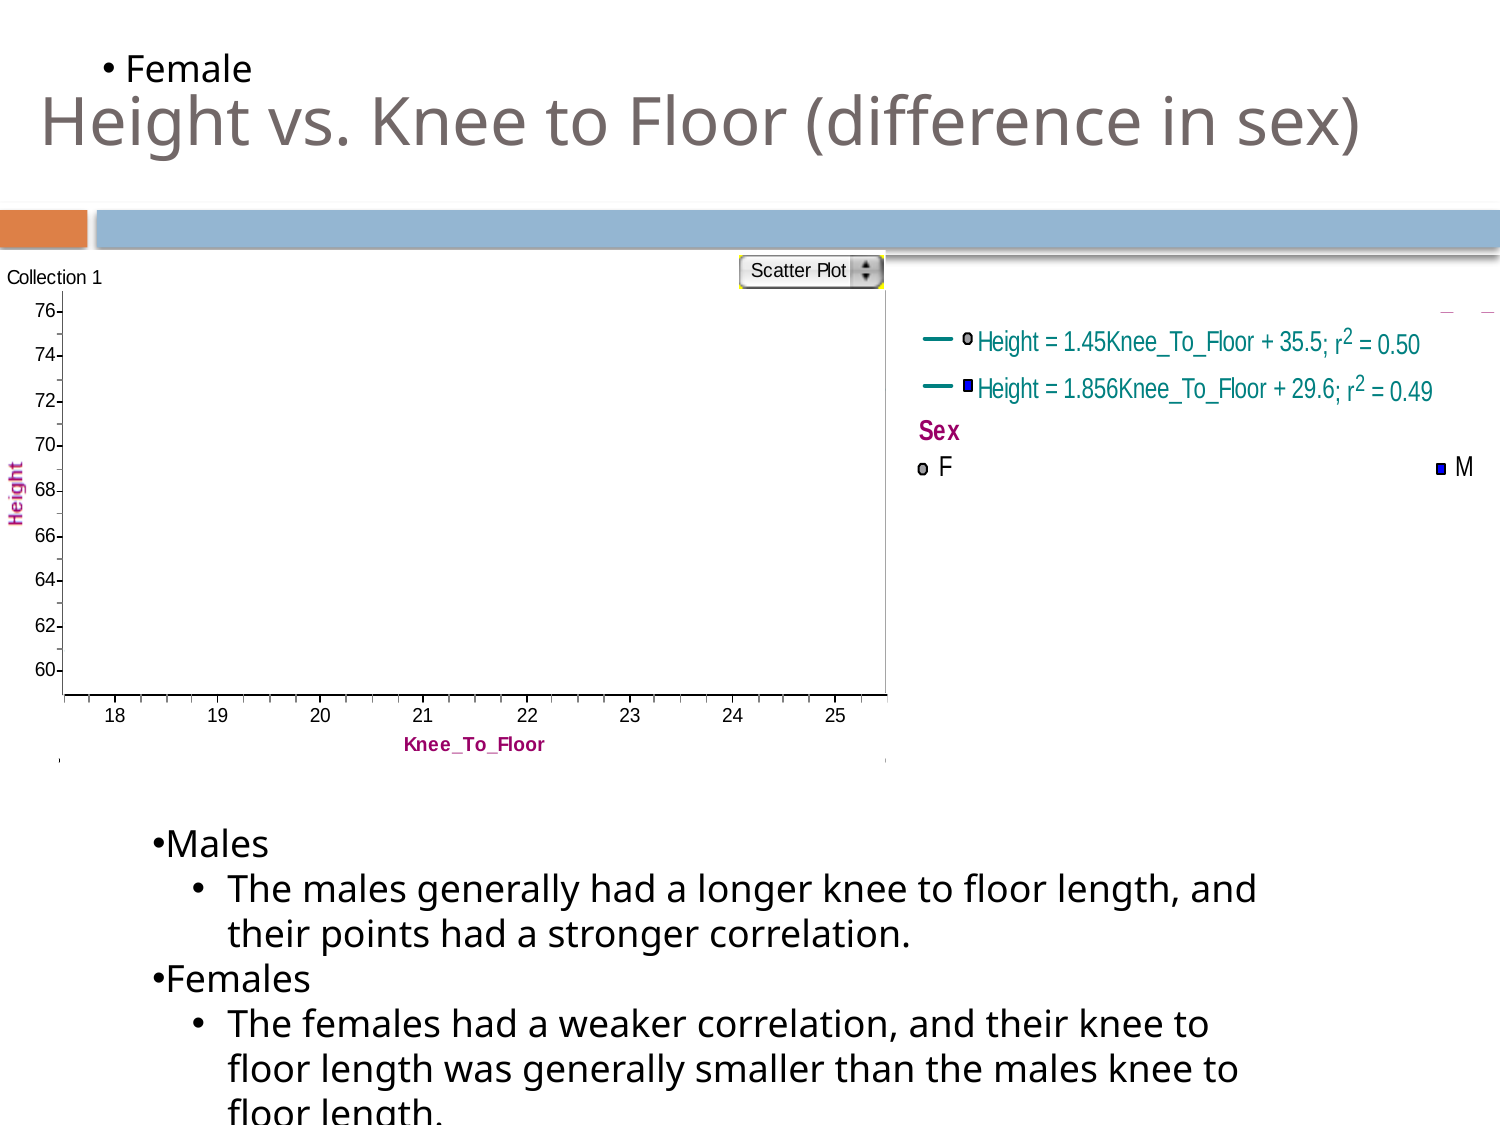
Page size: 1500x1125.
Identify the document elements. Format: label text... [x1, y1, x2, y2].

text_box Males The males generally had a longer knee to floor length, and their points had a stronger correlation. Females The females had a weaker correlation, and their knee to floor length was generally smaller than the males knee to floor length. [137, 812, 1313, 1125]
title Height vs. Knee to Floor (difference in sex) [24, 37, 1475, 200]
picture [0, 249, 888, 763]
picture [912, 312, 1500, 488]
text_box Female [87, 37, 1275, 188]
